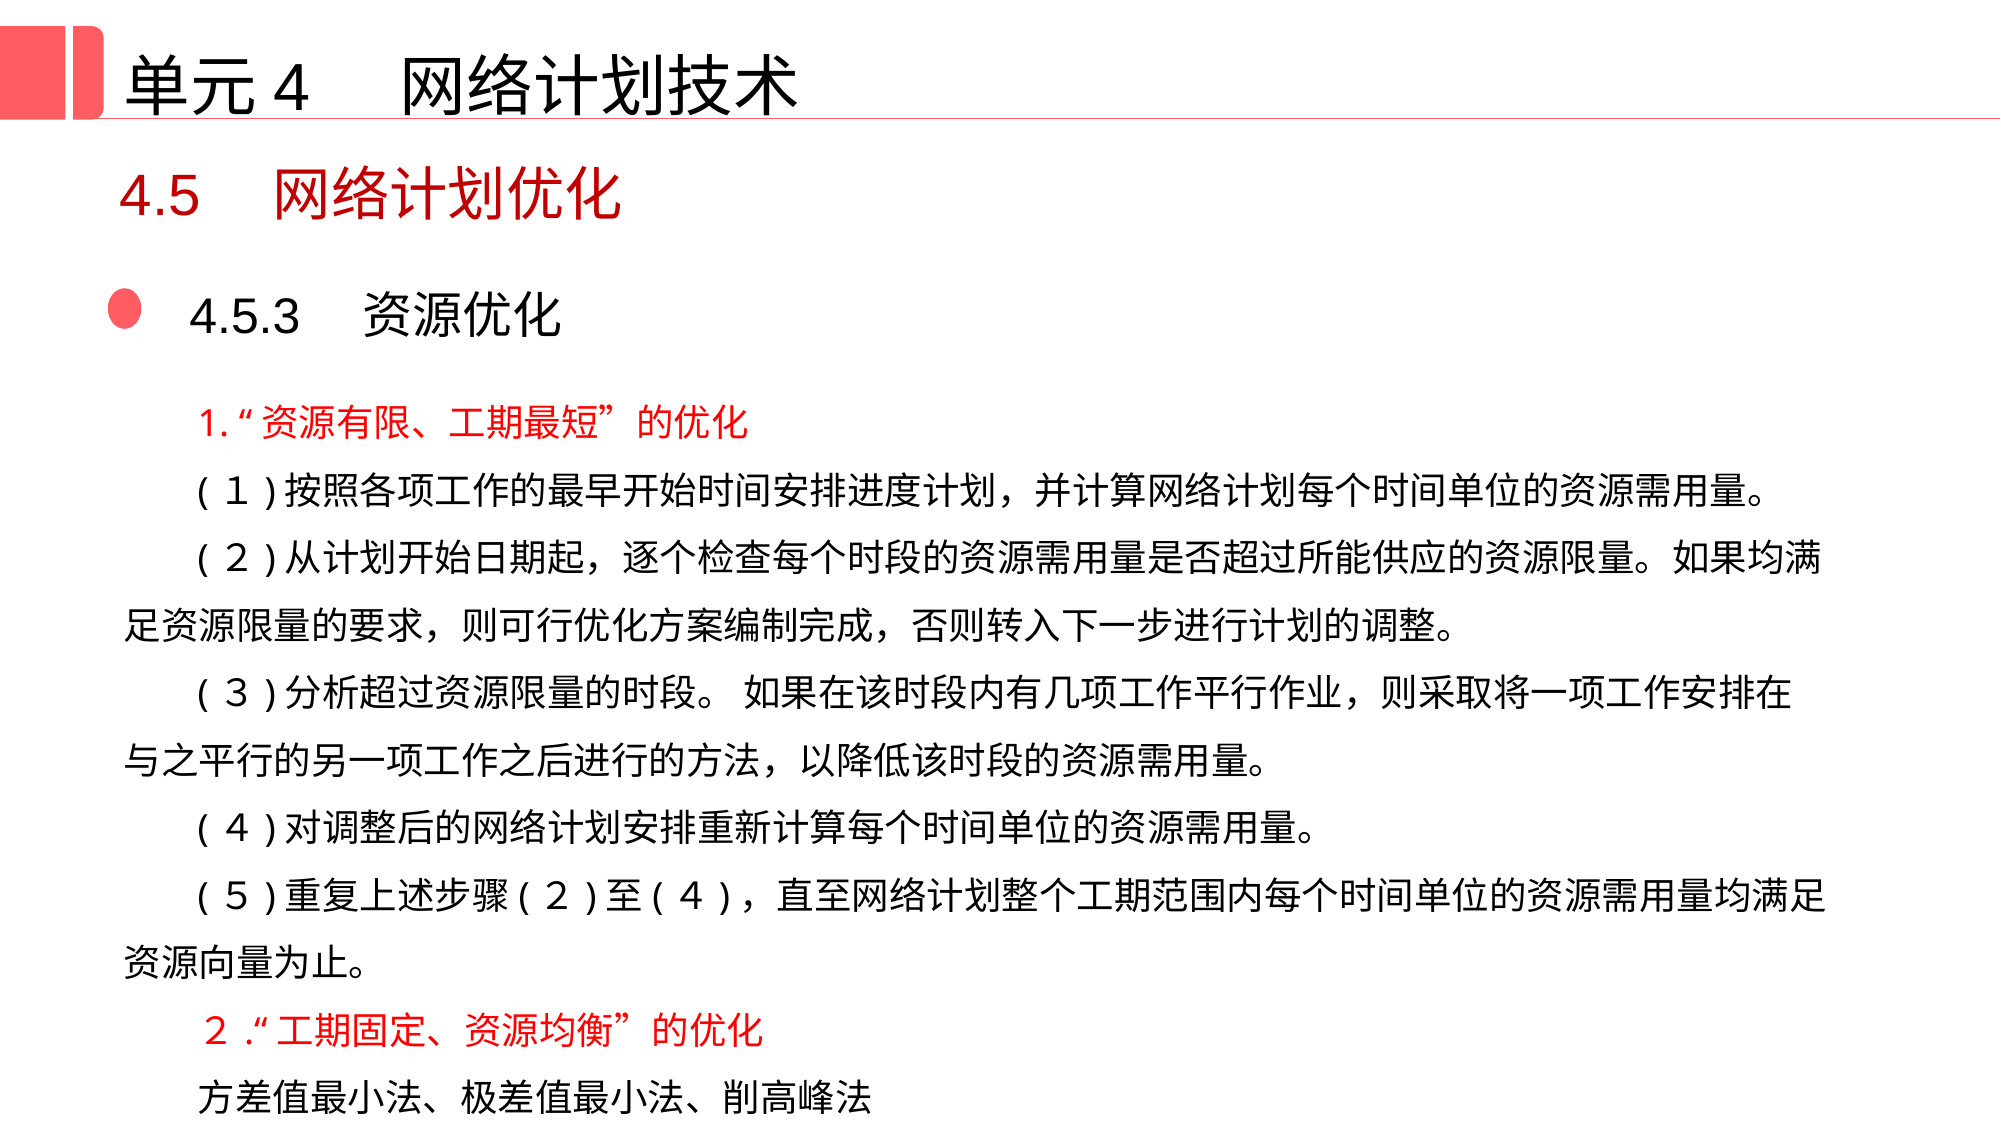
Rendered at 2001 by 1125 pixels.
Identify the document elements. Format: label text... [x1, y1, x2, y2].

text_box [107, 288, 142, 329]
text_box 4.5 网络计划优化 [104, 149, 638, 235]
text_box 1. “资源有限、工期最短”的优化 (１)按照各项工作的最早开始时间安排进度计划，并计算网络计划每个时间单位的资源需用量。 (２)从计划开始日期起，逐个检查每个时段的资源需用量是否超过所能供应的资源限量。如果均满足资源限量的要求，则可行优化方案编制完成，否则转入下一步进行计划的调整。 (３)分析超过资源限量的时段。 如果在该时段内有几项工作平行作业，则采取将一项工作安排在与之平行的另一项工作之后进行的方法，以降低该时段的资源需用量。 (４)对调整后的网络计划安排重新计算每个时间单位的资源需用量。 (５)重复上述步骤(２)至(４)，直至网络计划整个工期范围内每个时间单位的资源需用量均满足资源向量为止。 ２.“工期固定、资源均衡”的优化 方差值最小法、极差值最小法、削高峰法 [108, 369, 1842, 1125]
list 单元4 网络计划技术 [108, 12, 1891, 248]
text_box 4.5.3 资源优化 [174, 276, 1162, 351]
